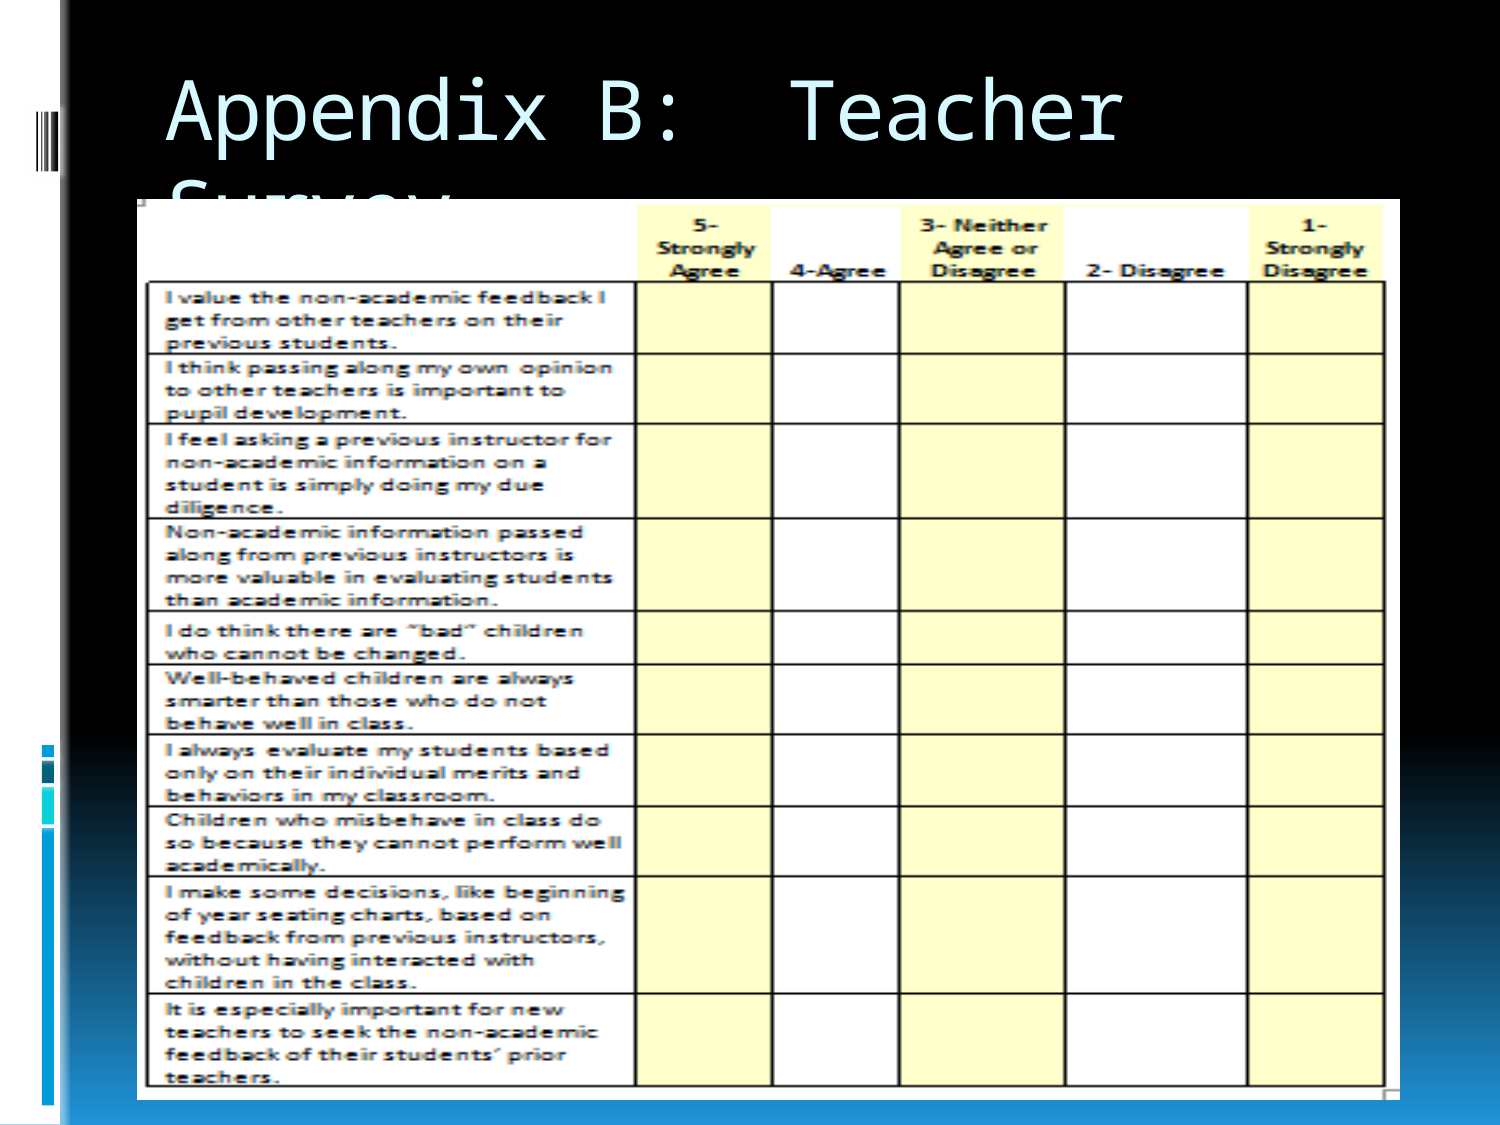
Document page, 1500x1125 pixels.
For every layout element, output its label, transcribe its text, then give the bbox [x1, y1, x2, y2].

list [136, 199, 1401, 1101]
title Appendix B: Teacher Survey [150, 50, 1425, 175]
